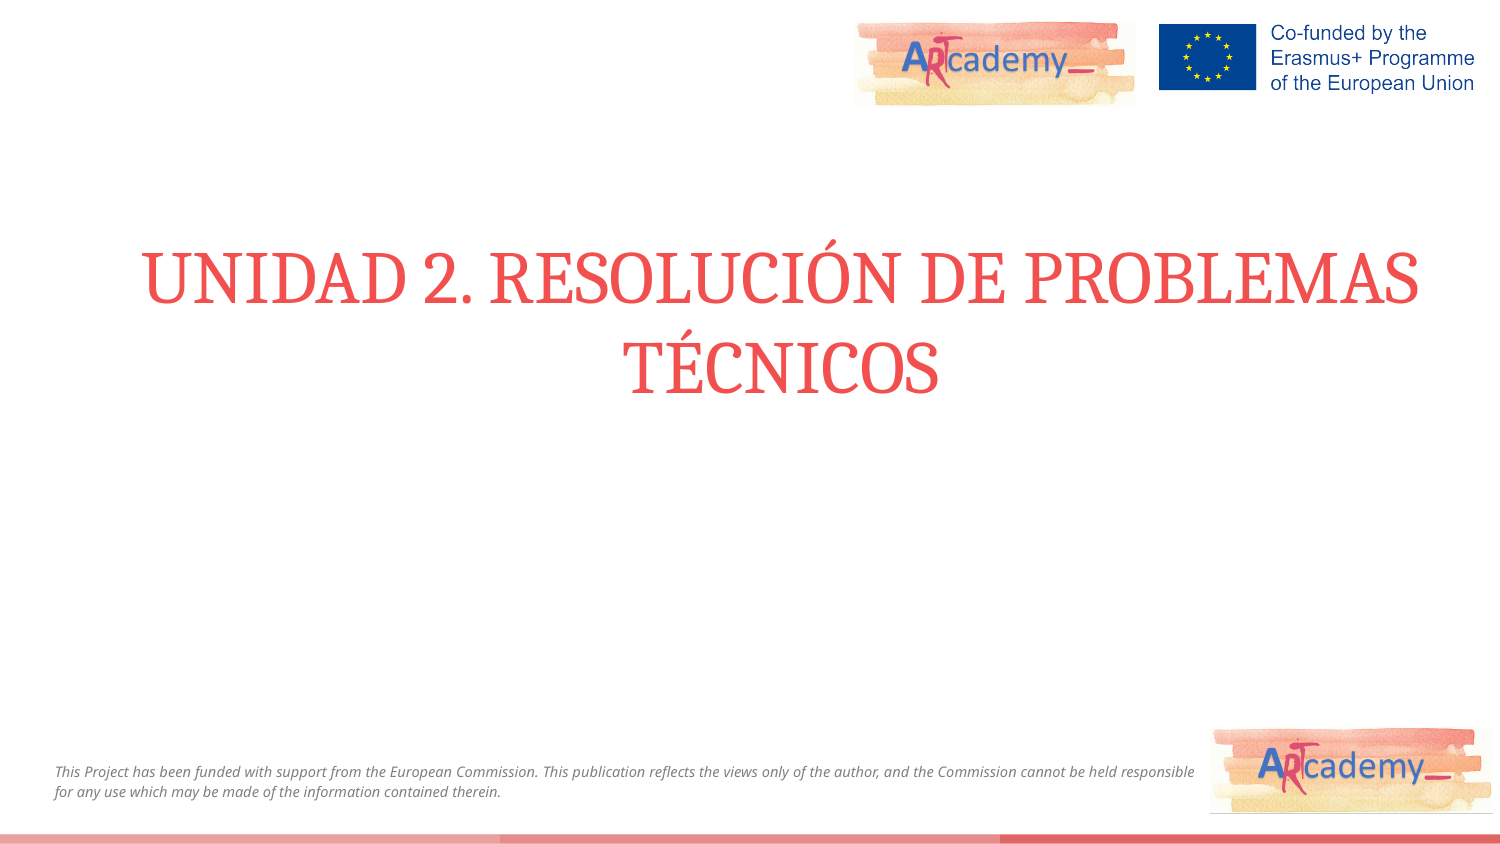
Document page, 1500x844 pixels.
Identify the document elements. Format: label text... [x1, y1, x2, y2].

picture [854, 2, 1137, 138]
text_box This Project has been funded with support from the European Commission. This publication reflects the views only of the author, and the Commission cannot be held responsible for any use which may be made of the information contained therein. [39, 754, 1205, 799]
picture [1158, 24, 1474, 94]
title UNIDAD 2. RESOLUCIÓN DE PROBLEMAS TÉCNICOS [69, 216, 1493, 424]
picture [1210, 709, 1493, 844]
